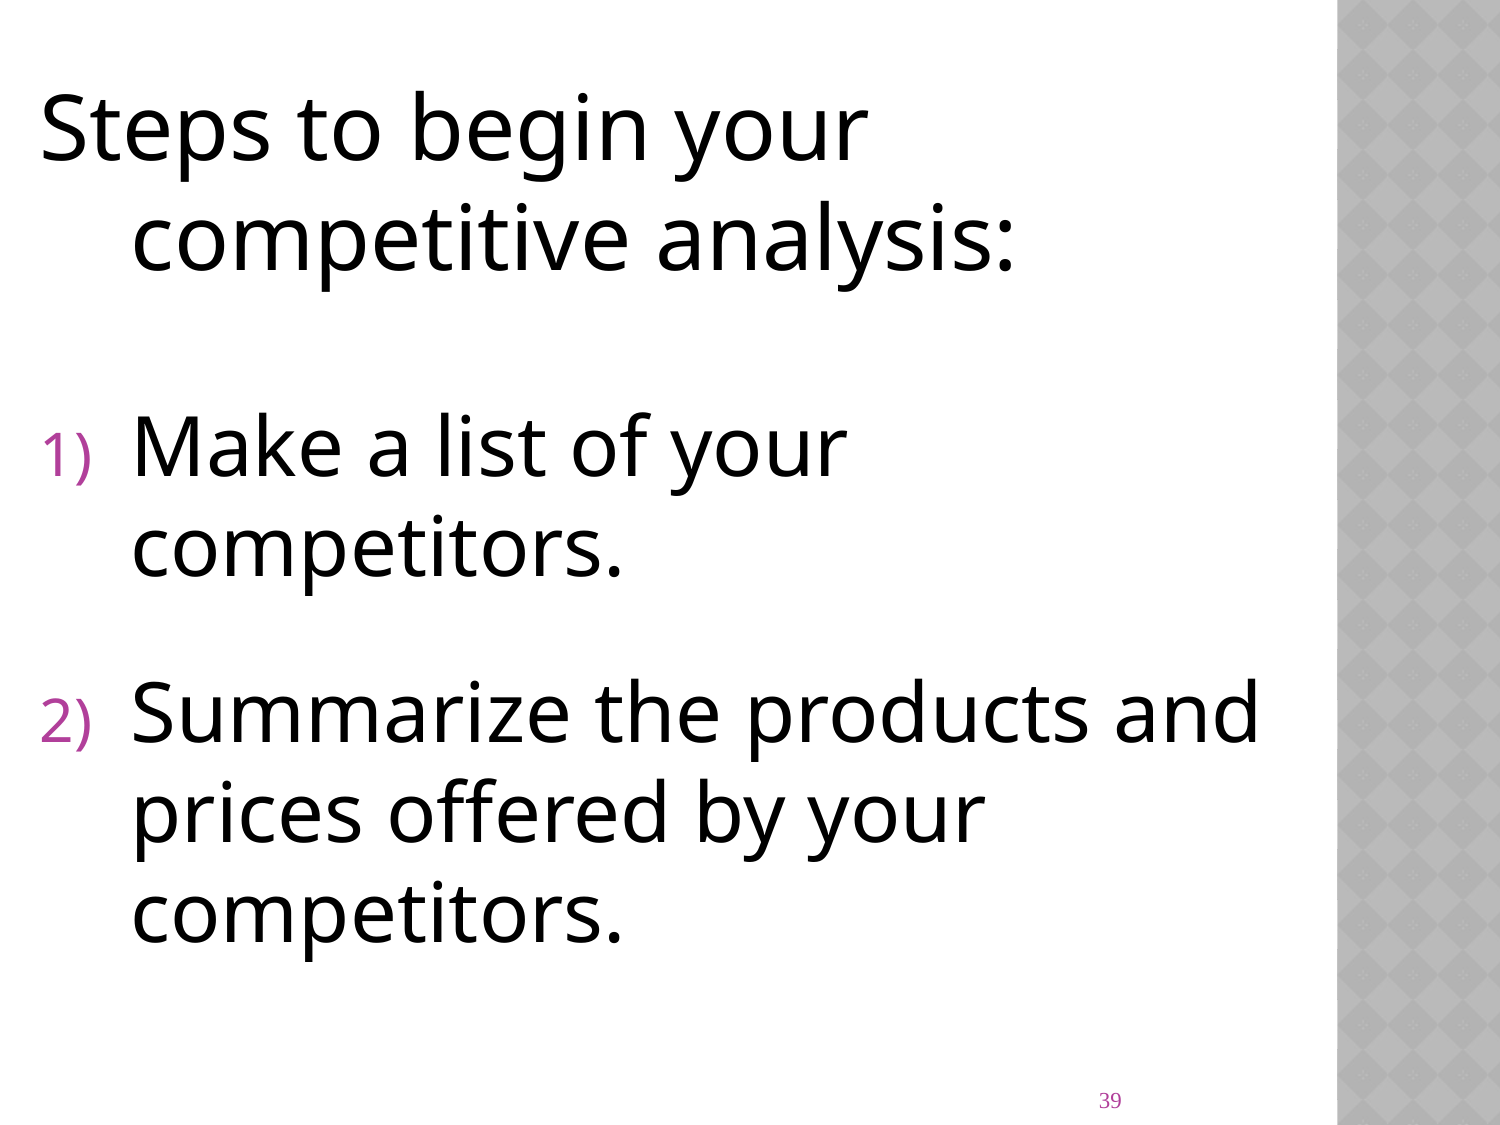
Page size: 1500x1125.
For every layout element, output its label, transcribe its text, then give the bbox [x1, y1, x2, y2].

list Steps to begin your competitive analysis: Make a list of your competitors. Summarize the products and prices offered by your competitors. [24, 62, 1325, 1025]
slide_number 39 [1025, 1075, 1122, 1113]
